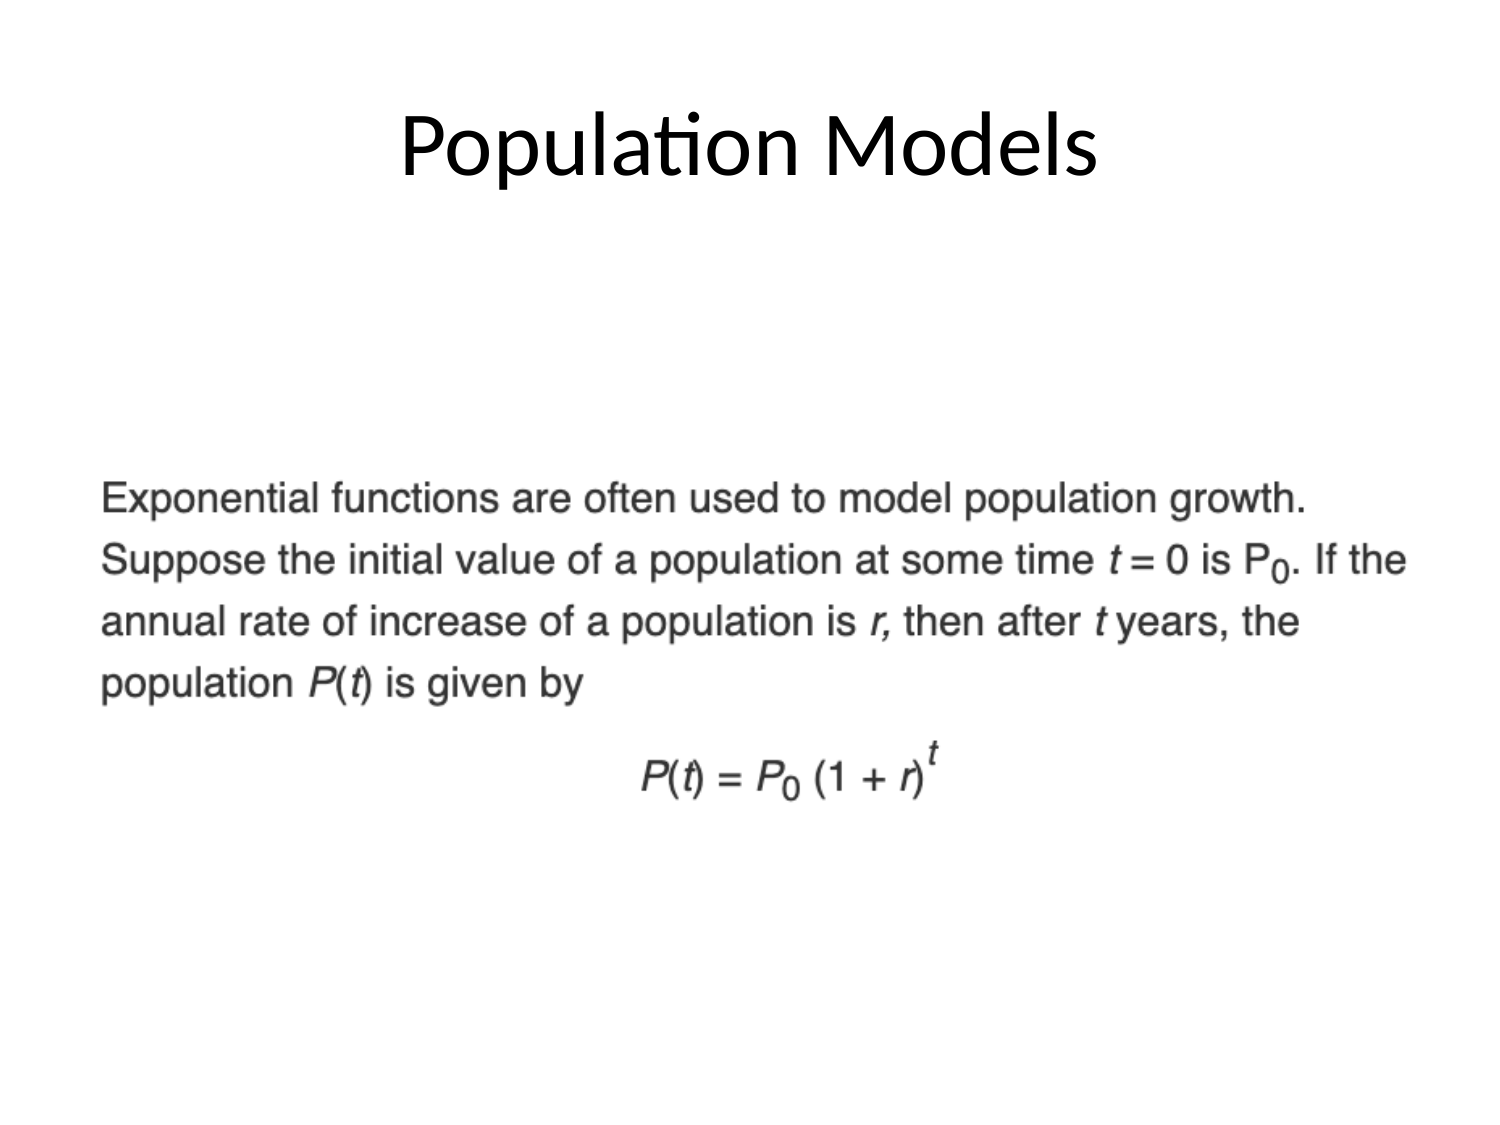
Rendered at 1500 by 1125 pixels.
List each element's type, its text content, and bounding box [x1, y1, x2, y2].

title Population Models [75, 45, 1425, 233]
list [74, 262, 1426, 1006]
